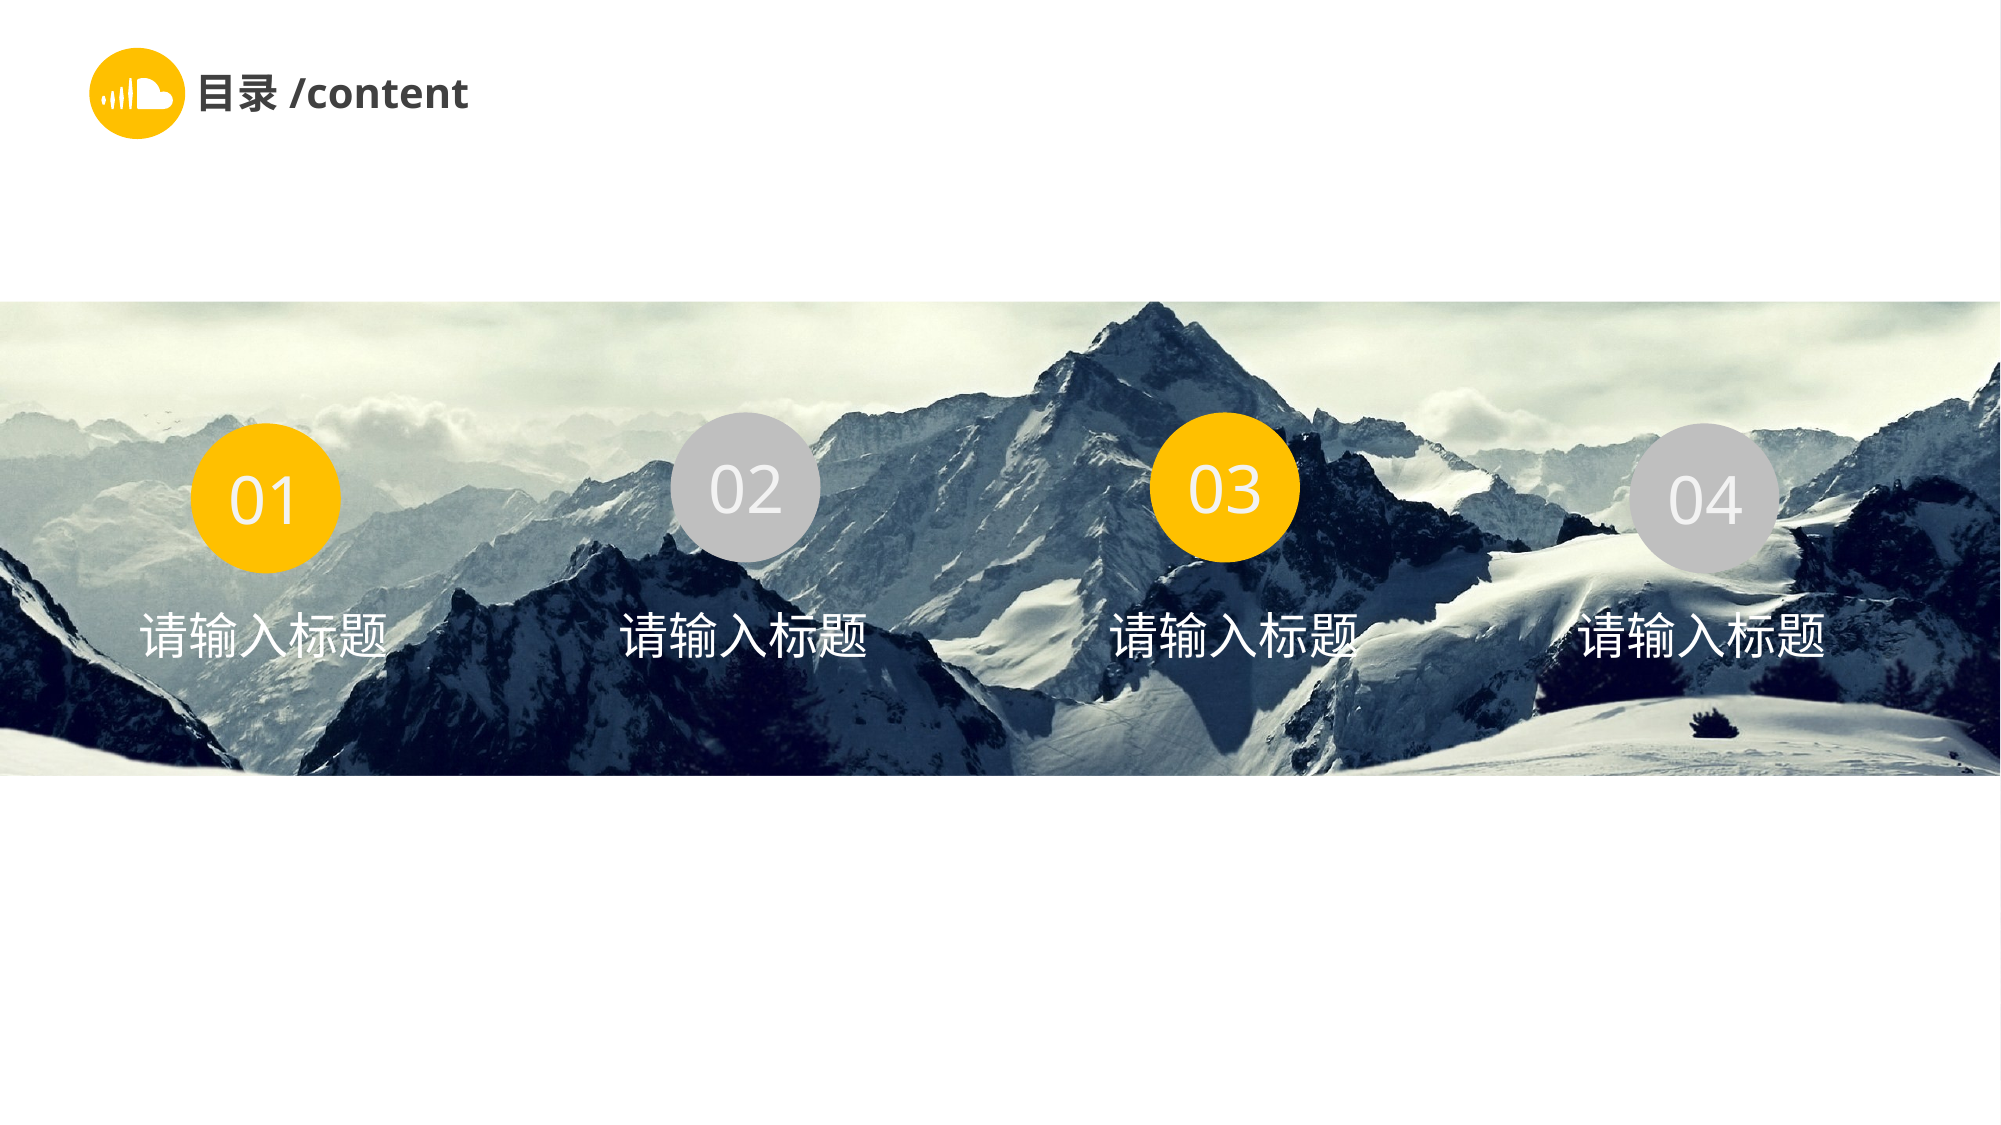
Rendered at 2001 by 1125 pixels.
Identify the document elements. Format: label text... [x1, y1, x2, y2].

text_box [670, 412, 821, 563]
picture [0, 302, 2001, 775]
text_box 请输入标题 [123, 596, 409, 672]
text_box 请输入标题 [1562, 596, 1847, 672]
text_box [1149, 412, 1300, 563]
text_box 请输入标题 [603, 596, 888, 672]
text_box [89, 47, 480, 139]
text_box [190, 423, 341, 574]
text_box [1629, 423, 1780, 574]
text_box 请输入标题 [1094, 596, 1379, 672]
